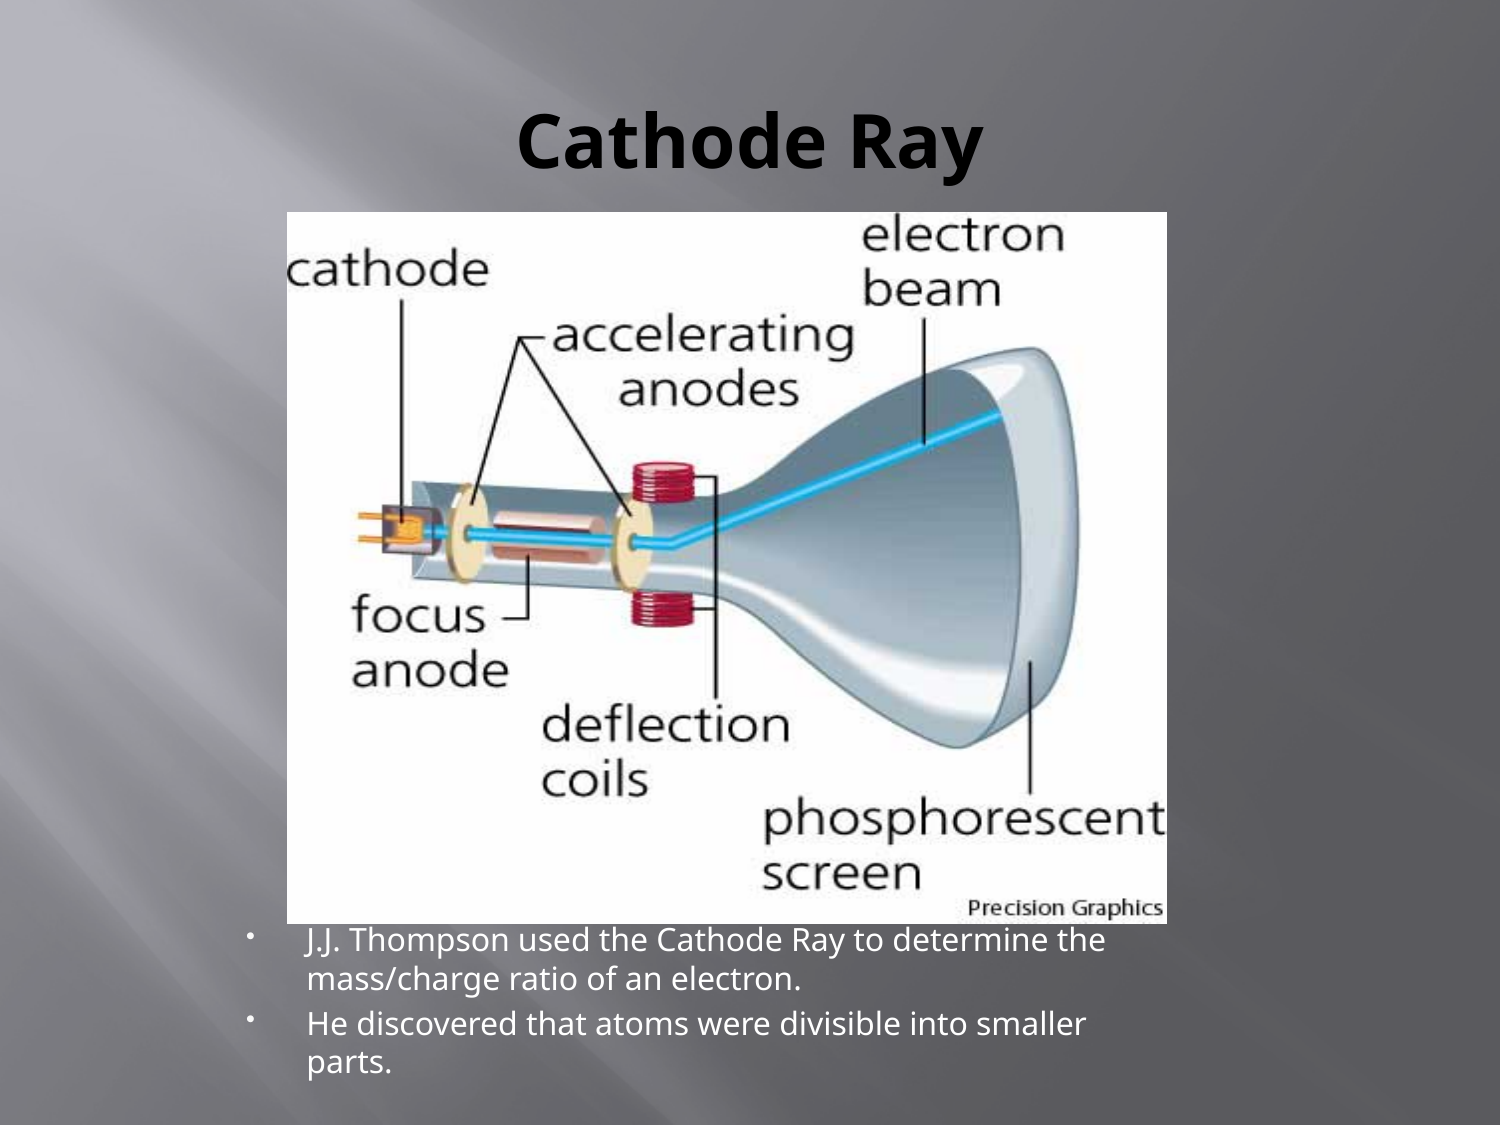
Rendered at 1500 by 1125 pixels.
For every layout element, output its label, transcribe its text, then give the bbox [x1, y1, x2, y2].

title Cathode Ray [75, 45, 1425, 233]
list J.J. Thompson used the Cathode Ray to determine the mass/charge ratio of an electron. He discovered that atoms were divisible into smaller parts. [212, 912, 1188, 1088]
picture [287, 212, 1168, 925]
